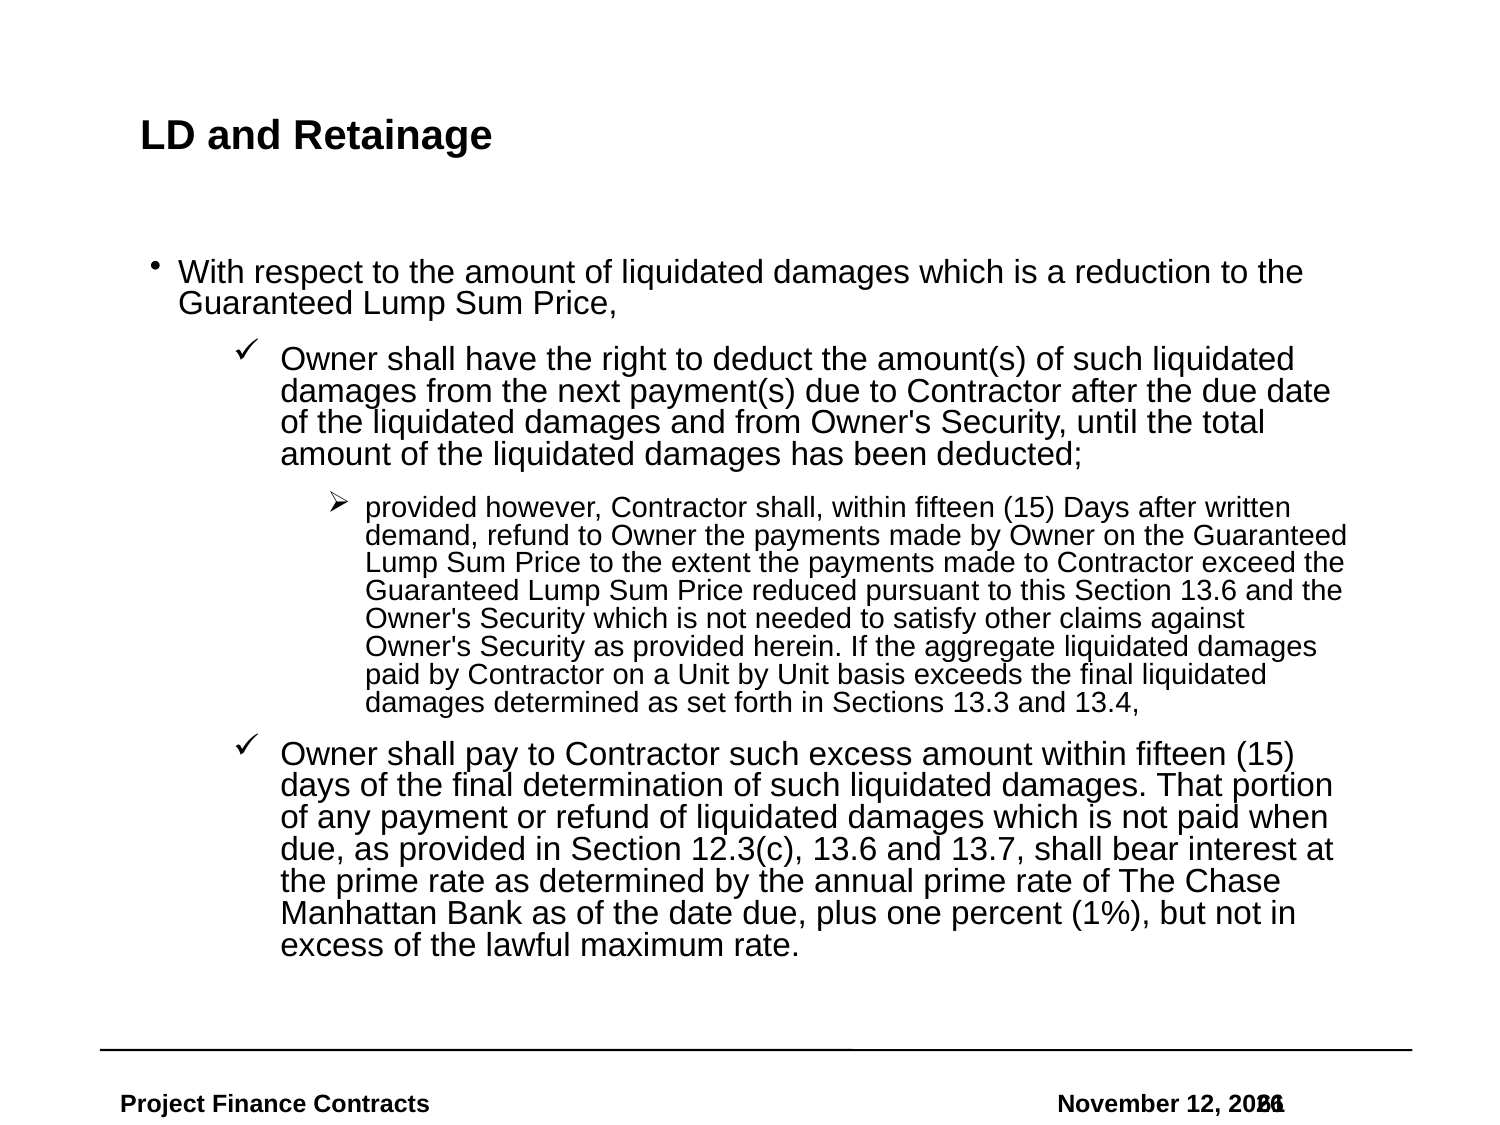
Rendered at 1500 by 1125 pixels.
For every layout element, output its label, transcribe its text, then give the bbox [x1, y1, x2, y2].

list With respect to the amount of liquidated damages which is a reduction to the Guaranteed Lump Sum Price, Owner shall have the right to deduct the amount(s) of such liquidated damages from the next payment(s) due to Contractor after the due date of the liquidated damages and from Owner's Security, until the total amount of the liquidated damages has been deducted; provided however, Contractor shall, within fifteen (15) Days after written demand, refund to Owner the payments made by Owner on the Guaranteed Lump Sum Price to the extent the payments made to Contractor exceed the Guaranteed Lump Sum Price reduced pursuant to this Section 13.6 and the Owner's Security which is not needed to satisfy other claims against Owner's Security as provided herein. If the aggregate liquidated damages paid by Contractor on a Unit by Unit basis exceeds the final liquidated damages determined as set forth in Sections 13.3 and 13.4, Owner shall pay to Contractor such excess amount within fifteen (15) days of the final determination of such liquidated damages. That portion of any payment or refund of liquidated damages which is not paid when due, as provided in Section 12.3(c), 13.6 and 13.7, shall bear interest at the prime rate as determined by the annual prime rate of The Chase Manhattan Bank as of the date due, plus one percent (1%), but not in excess of the lawful maximum rate. [124, 249, 1376, 1001]
title LD and Retainage [124, 99, 1288, 226]
